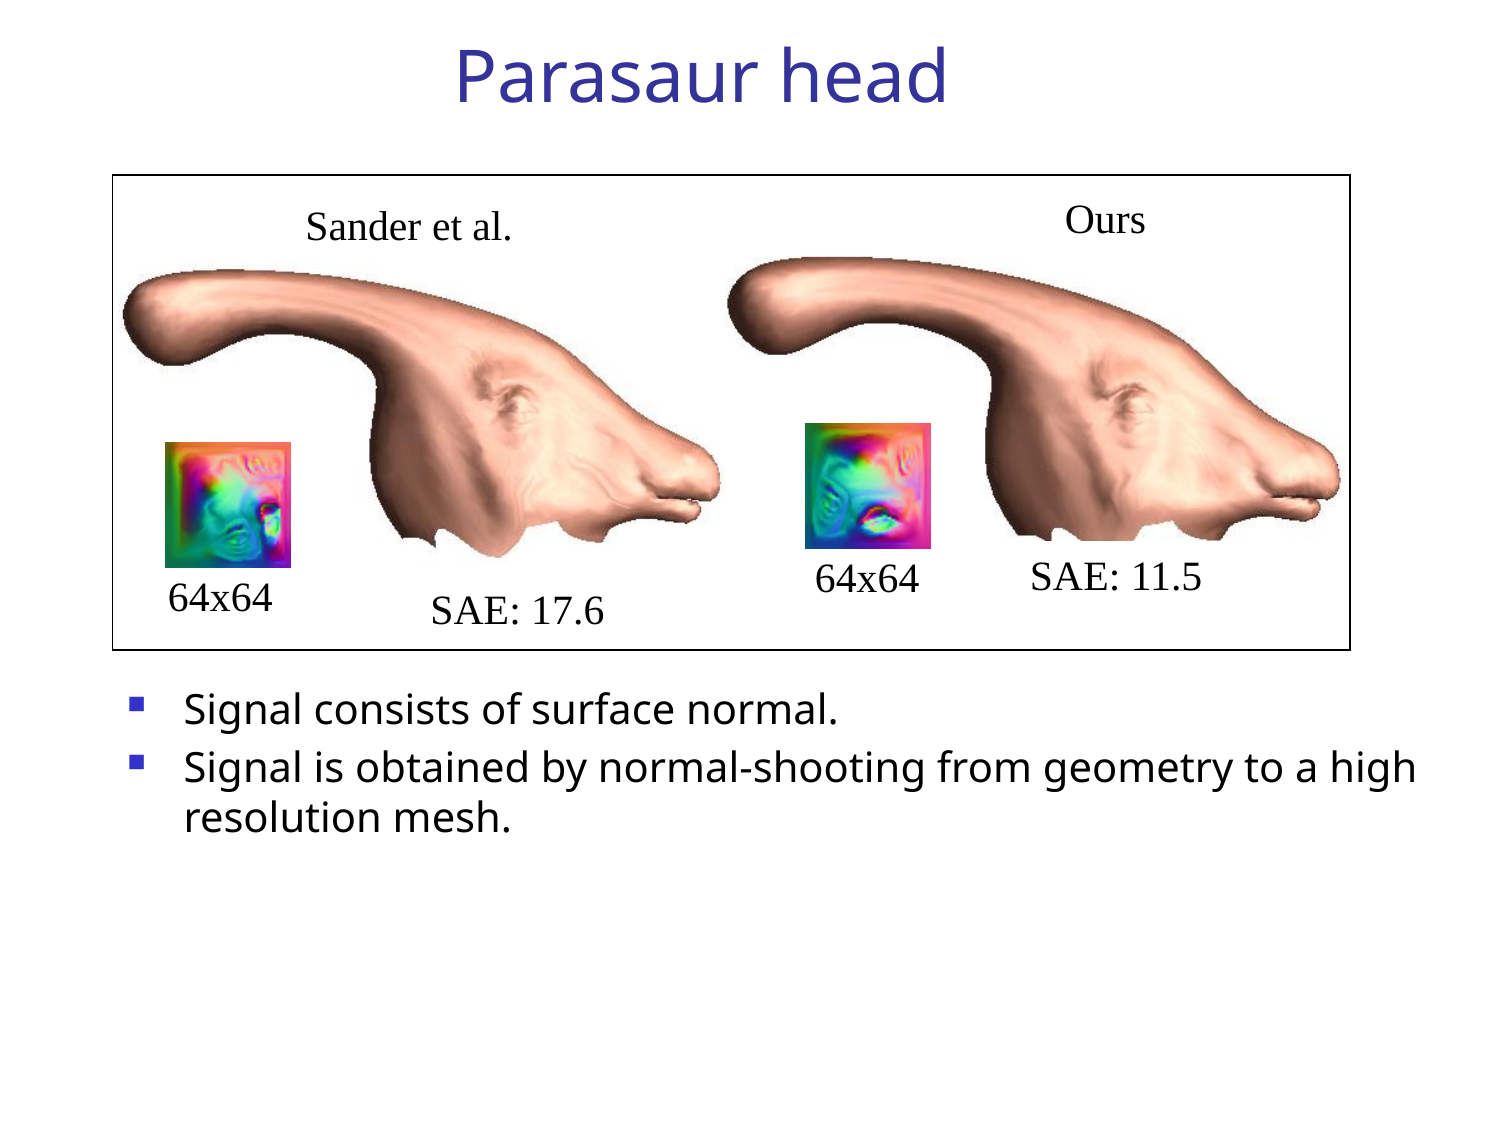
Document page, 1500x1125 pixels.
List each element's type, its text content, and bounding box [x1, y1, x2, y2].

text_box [165, 442, 291, 568]
text_box Sander et al. [290, 191, 723, 257]
title Parasaur head [438, 8, 1013, 125]
text_box 64x64 [153, 572, 291, 628]
text_box [112, 174, 1350, 650]
text_box SAE: 17.6 [415, 575, 723, 640]
picture [118, 237, 1347, 563]
text_box Ours [1049, 184, 1297, 235]
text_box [805, 423, 931, 549]
text_box Signal consists of surface normal. Signal is obtained by normal-shooting from geometry to a high resolution mesh. [112, 675, 1450, 875]
text_box SAE: 11.5 [1015, 571, 1253, 606]
text_box 64x64 [800, 571, 945, 609]
